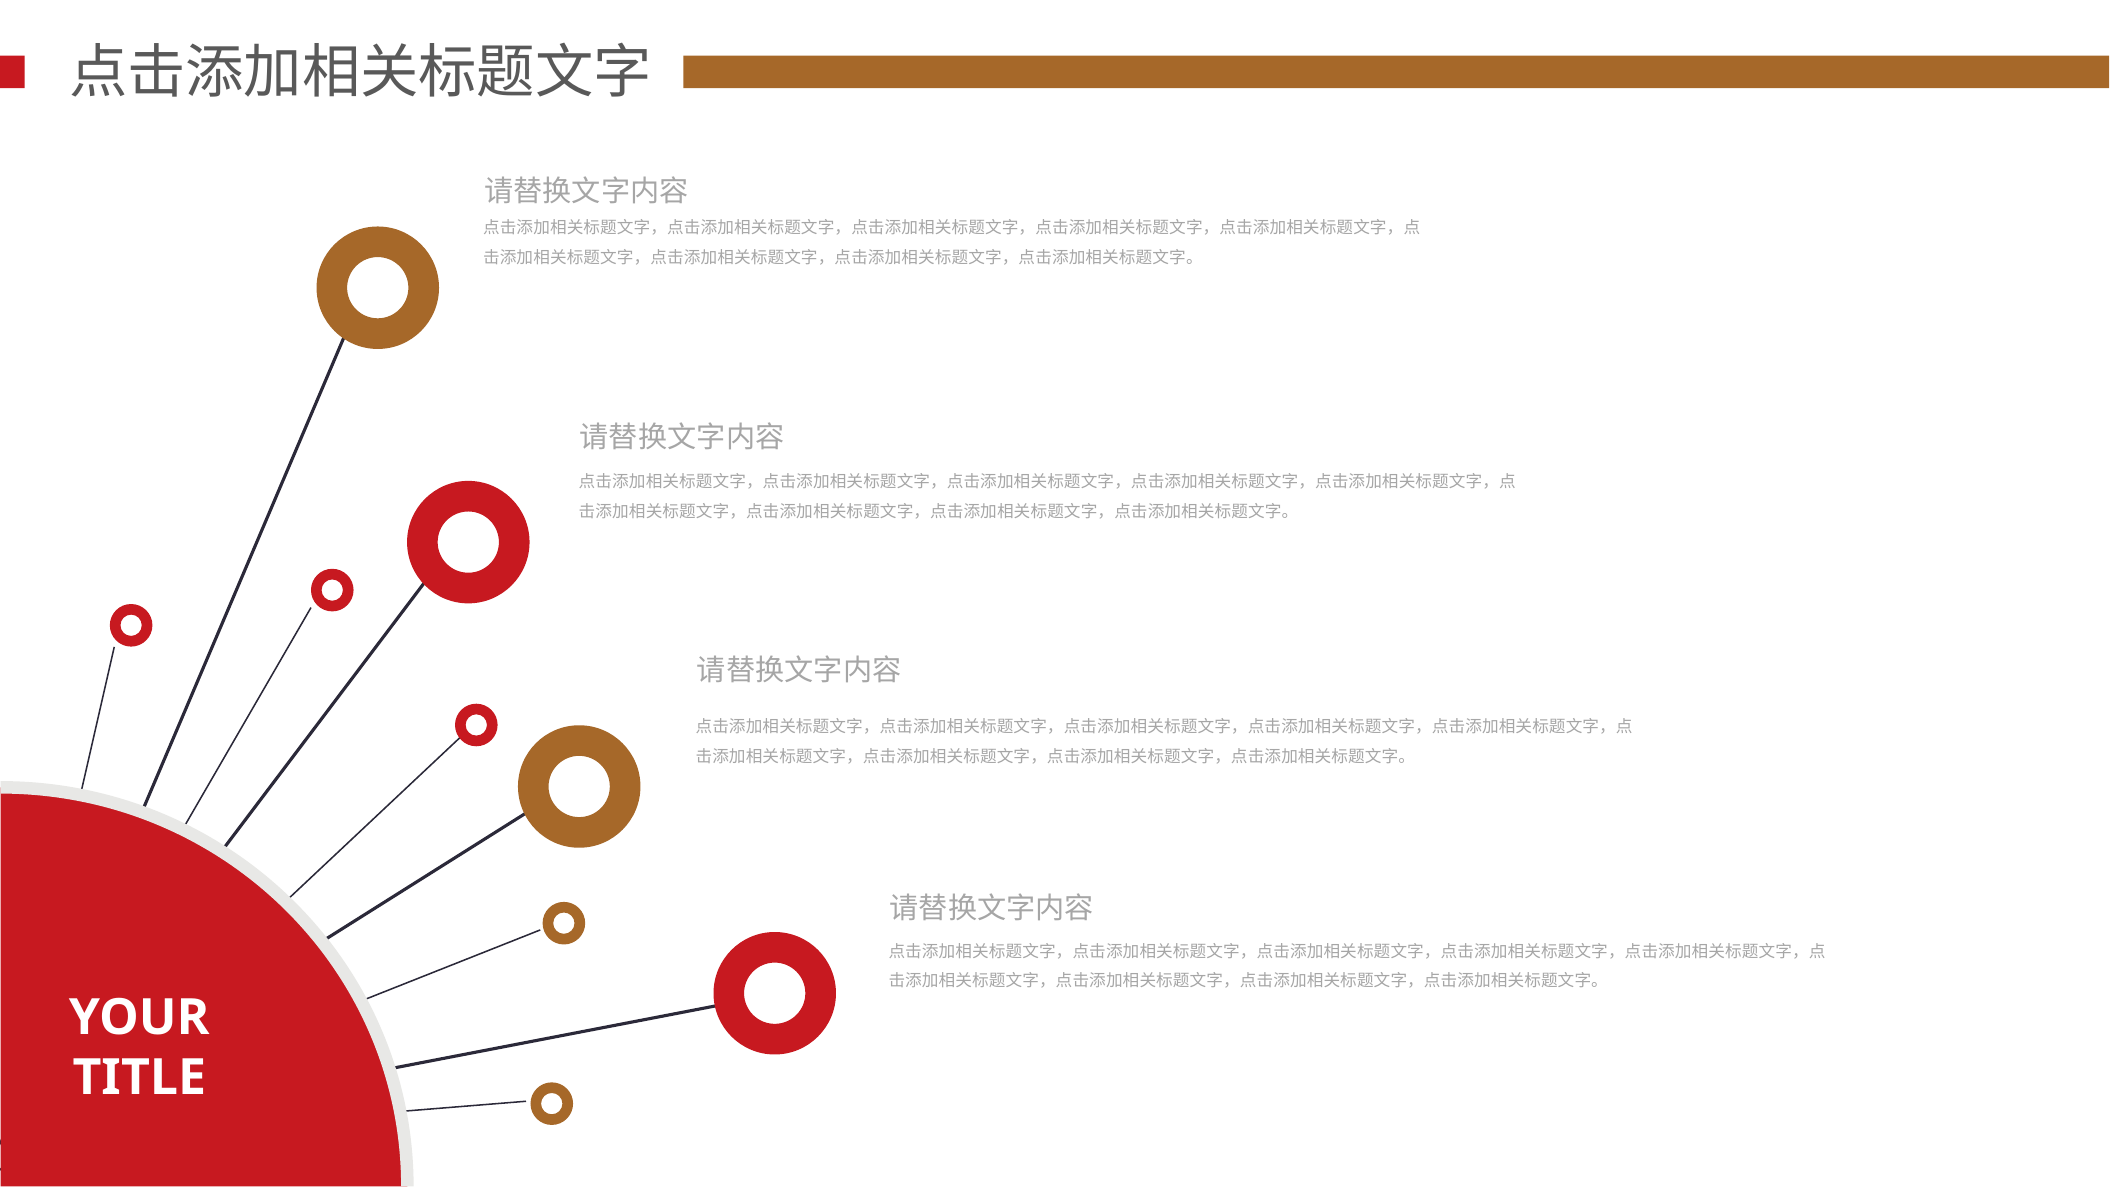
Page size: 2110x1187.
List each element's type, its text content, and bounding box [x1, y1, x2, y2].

text_box 请替换文字内容 [873, 874, 1273, 933]
text_box 点击添加相关标题文字，点击添加相关标题文字，点击添加相关标题文字，点击添加相关标题文字，点击添加相关标题文字，点击添加相关标题文字，点击添加相关标题文字，点击添加相关标题文字，点击添加相关标题文字。 [468, 199, 1445, 274]
text_box 点击添加相关标题文字 [54, 26, 667, 112]
text_box [316, 226, 440, 326]
text_box 请替换文字内容 [722, 642, 1080, 694]
text_box 点击添加相关标题文字，点击添加相关标题文字，点击添加相关标题文字，点击添加相关标题文字，点击添加相关标题文字，点击添加相关标题文字，点击添加相关标题文字，点击添加相关标题文字，点击添加相关标题文字。 [873, 922, 1850, 998]
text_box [0, 787, 408, 1187]
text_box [0, 326, 722, 1176]
text_box 点击添加相关标题文字，点击添加相关标题文字，点击添加相关标题文字，点击添加相关标题文字，点击添加相关标题文字，点击添加相关标题文字，点击添加相关标题文字，点击添加相关标题文字，点击添加相关标题文字。 [722, 453, 1540, 529]
text_box [722, 932, 836, 1055]
text_box 点击添加相关标题文字，点击添加相关标题文字，点击添加相关标题文字，点击添加相关标题文字，点击添加相关标题文字，点击添加相关标题文字，点击添加相关标题文字，点击添加相关标题文字，点击添加相关标题文字。 [722, 698, 1658, 773]
text_box 请替换文字内容 [722, 403, 963, 462]
text_box 请替换文字内容 [468, 157, 867, 216]
